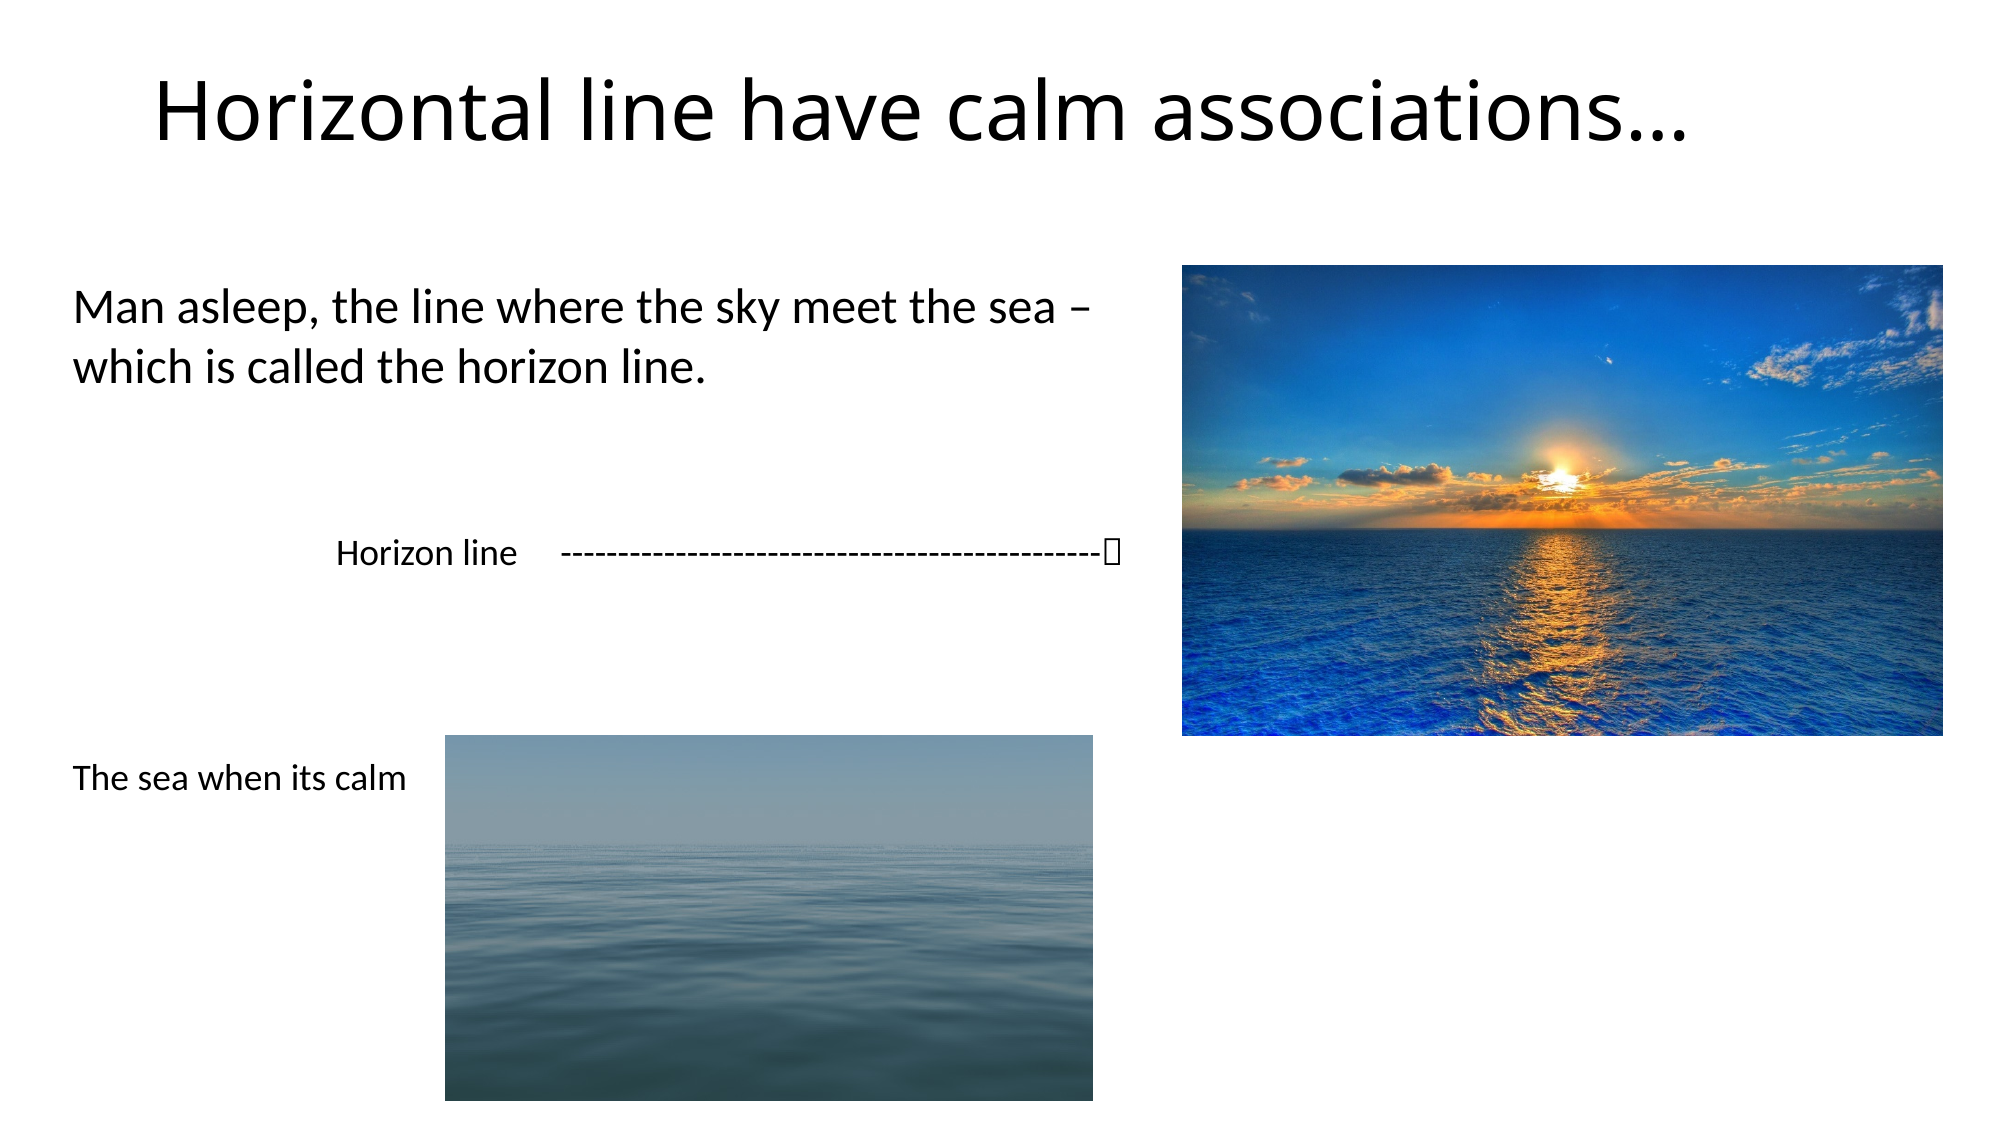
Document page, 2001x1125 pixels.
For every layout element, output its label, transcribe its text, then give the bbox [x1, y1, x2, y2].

title Horizontal line have calm associations… [137, 59, 1863, 266]
picture [1182, 265, 1943, 736]
text_box Man asleep, the line where the sky meet the sea – which is called the horizon line. Horizon line ----------------------------------------------- The sea when its calm [57, 265, 1158, 806]
picture [445, 735, 1093, 1101]
